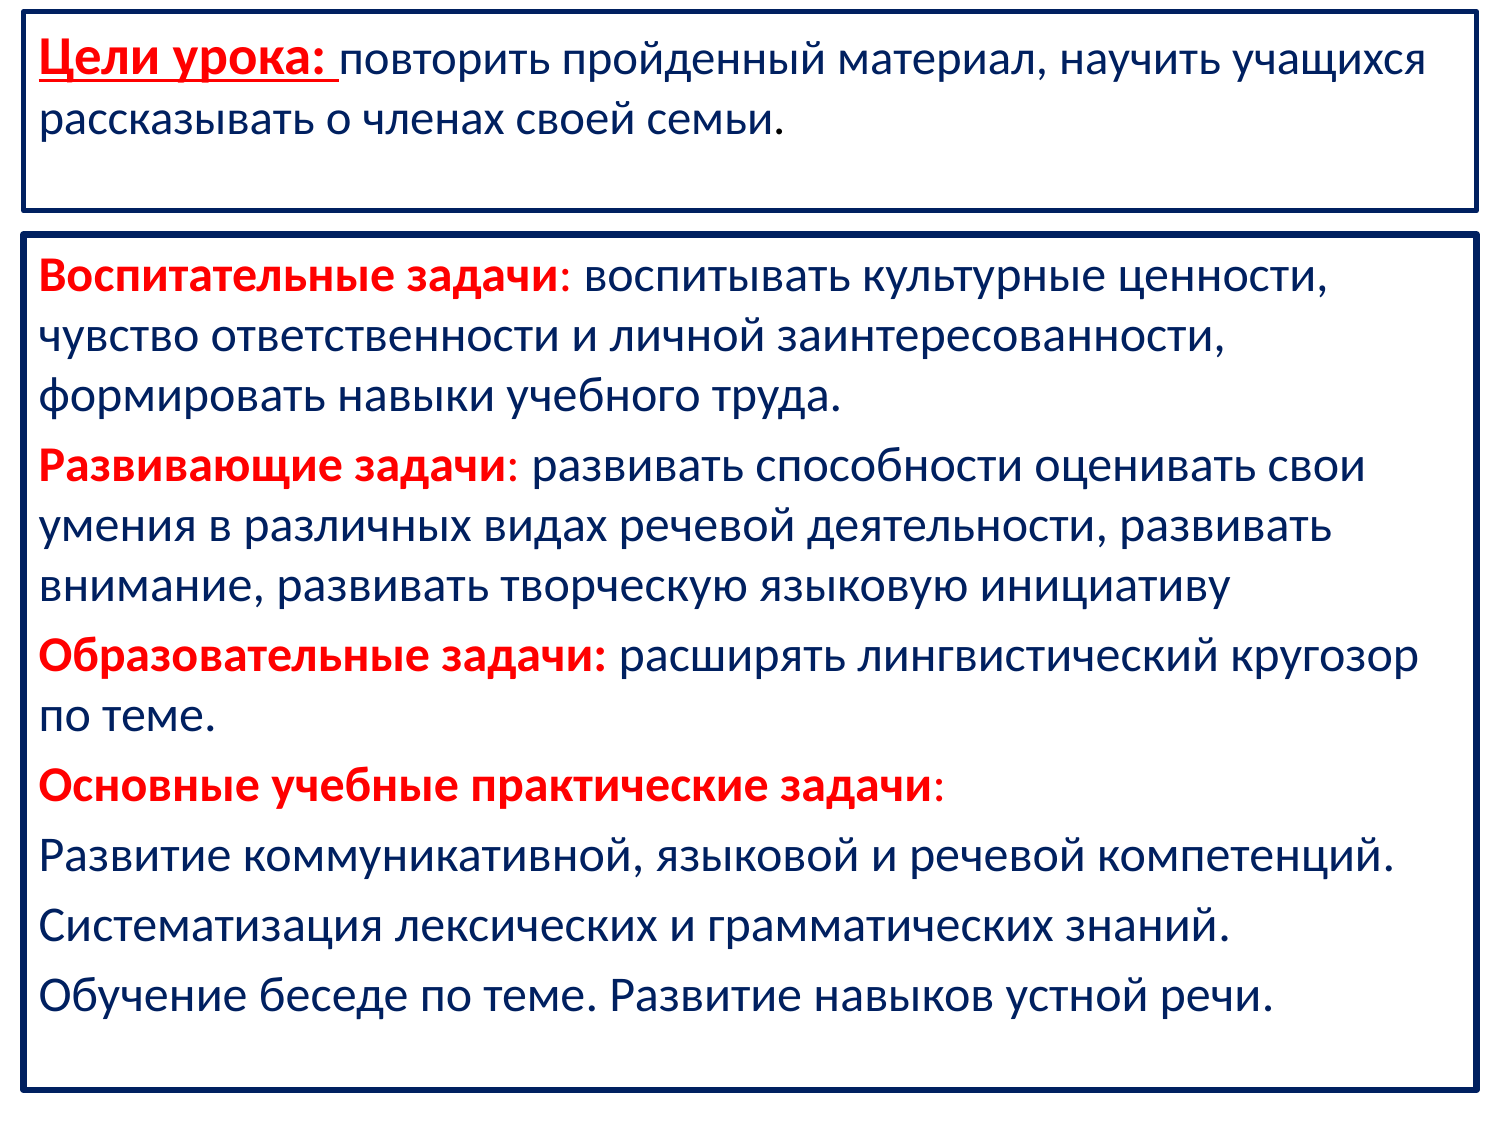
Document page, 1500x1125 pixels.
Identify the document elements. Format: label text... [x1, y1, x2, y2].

title Цели урока: повторить пройденный материал, научить учащихся рассказывать о членах своей семьи. [23, 11, 1477, 211]
subtitle Воспитательные задачи: воспитывать культурные ценности, чувство ответственности и личной заинтересованности, формировать навыки учебного труда. Развивающие задачи: развивать способности оценивать свои умения в различных видах речевой деятельности, развивать внимание, развивать творческую языковую инициативу Образовательные задачи: расширять лингвистический кругозор по теме. Основные учебные практические задачи: Развитие коммуникативной, языковой и речевой компетенций. Систематизация лексических и грамматических знаний. Обучение беседе по теме. Развитие навыков устной речи. [23, 234, 1477, 1090]
